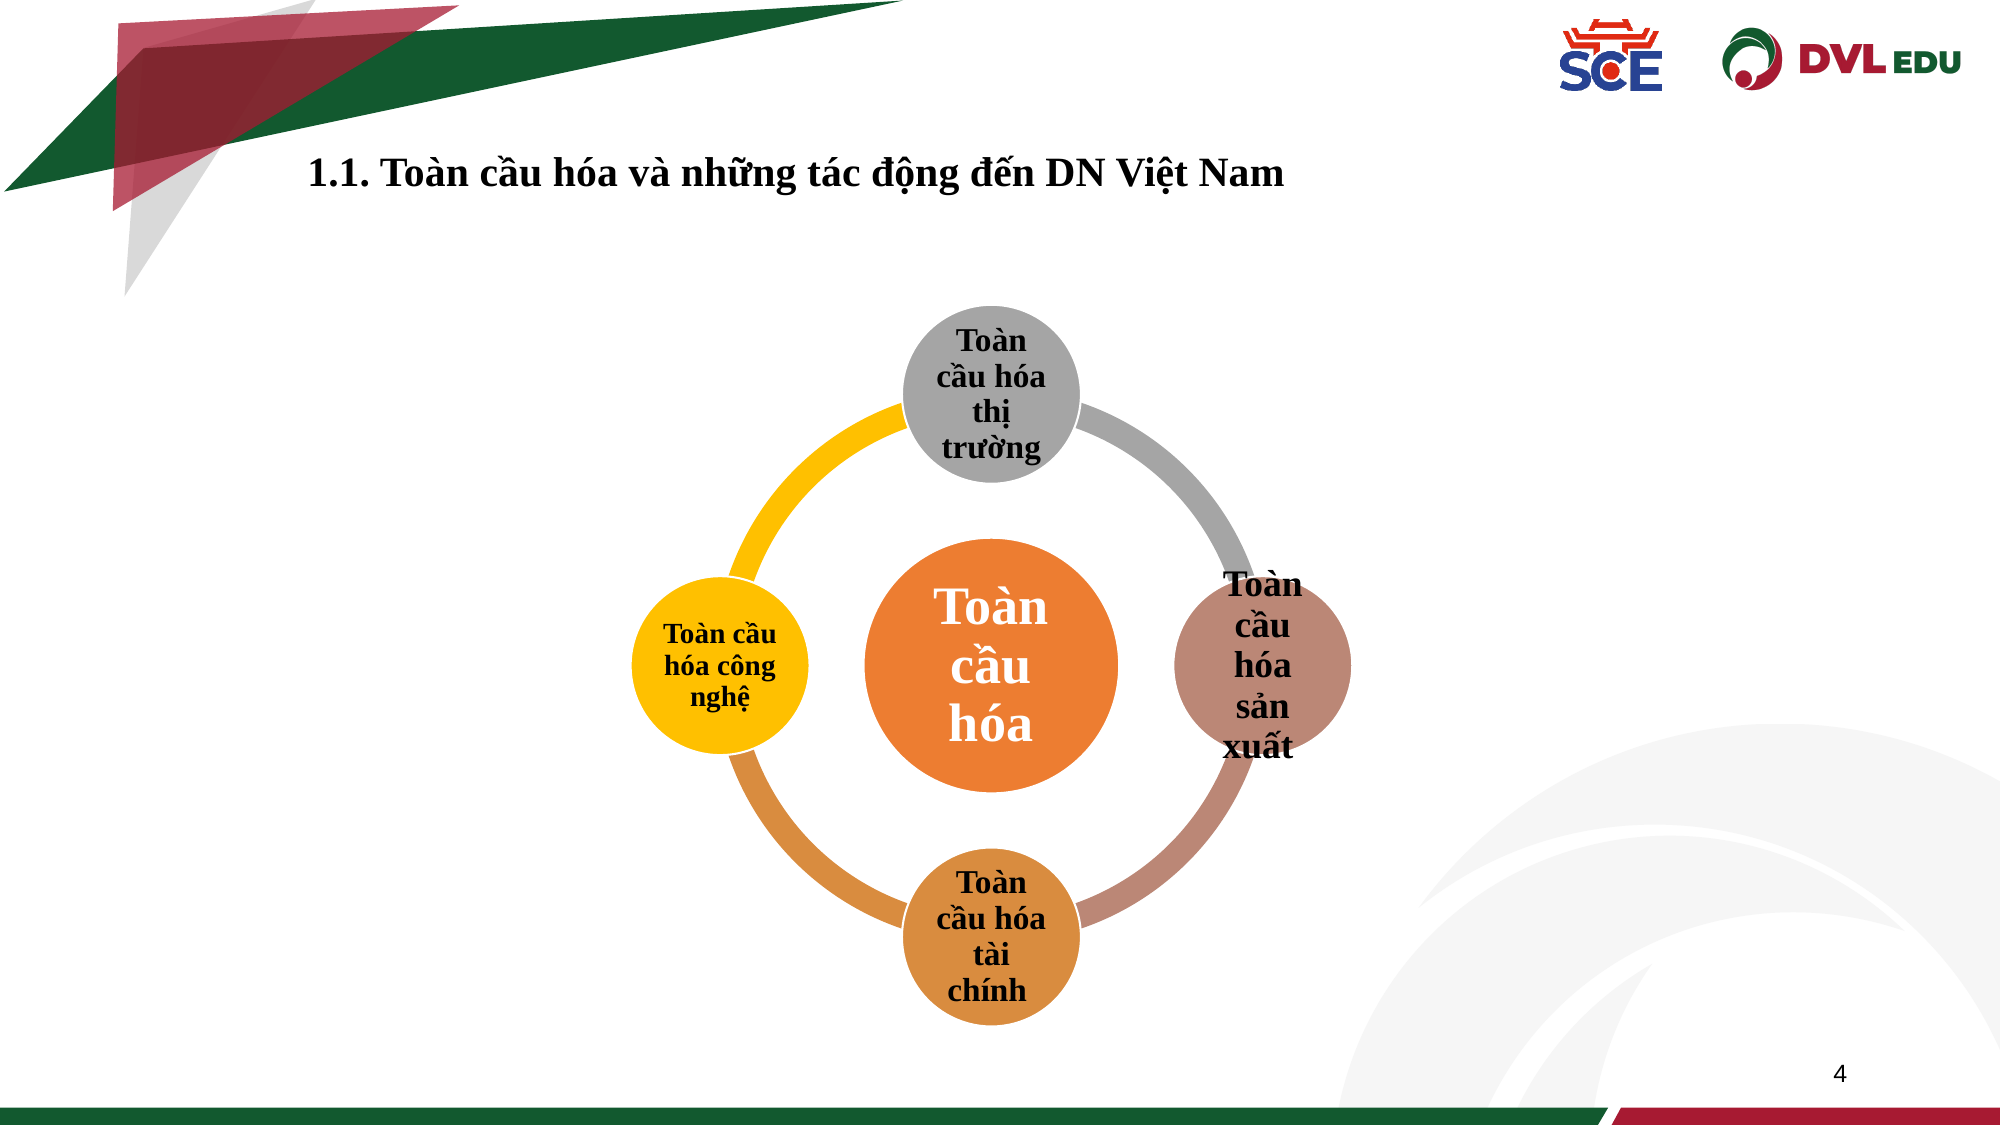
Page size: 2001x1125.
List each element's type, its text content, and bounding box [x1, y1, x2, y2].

picture [1559, 19, 1667, 91]
picture [1722, 27, 1961, 91]
title 1.1. Toàn cầu hóa và những tác động đến DN Việt Nam [292, 125, 1772, 270]
text_box 4 [1412, 1042, 1863, 1103]
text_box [292, 304, 1691, 1027]
